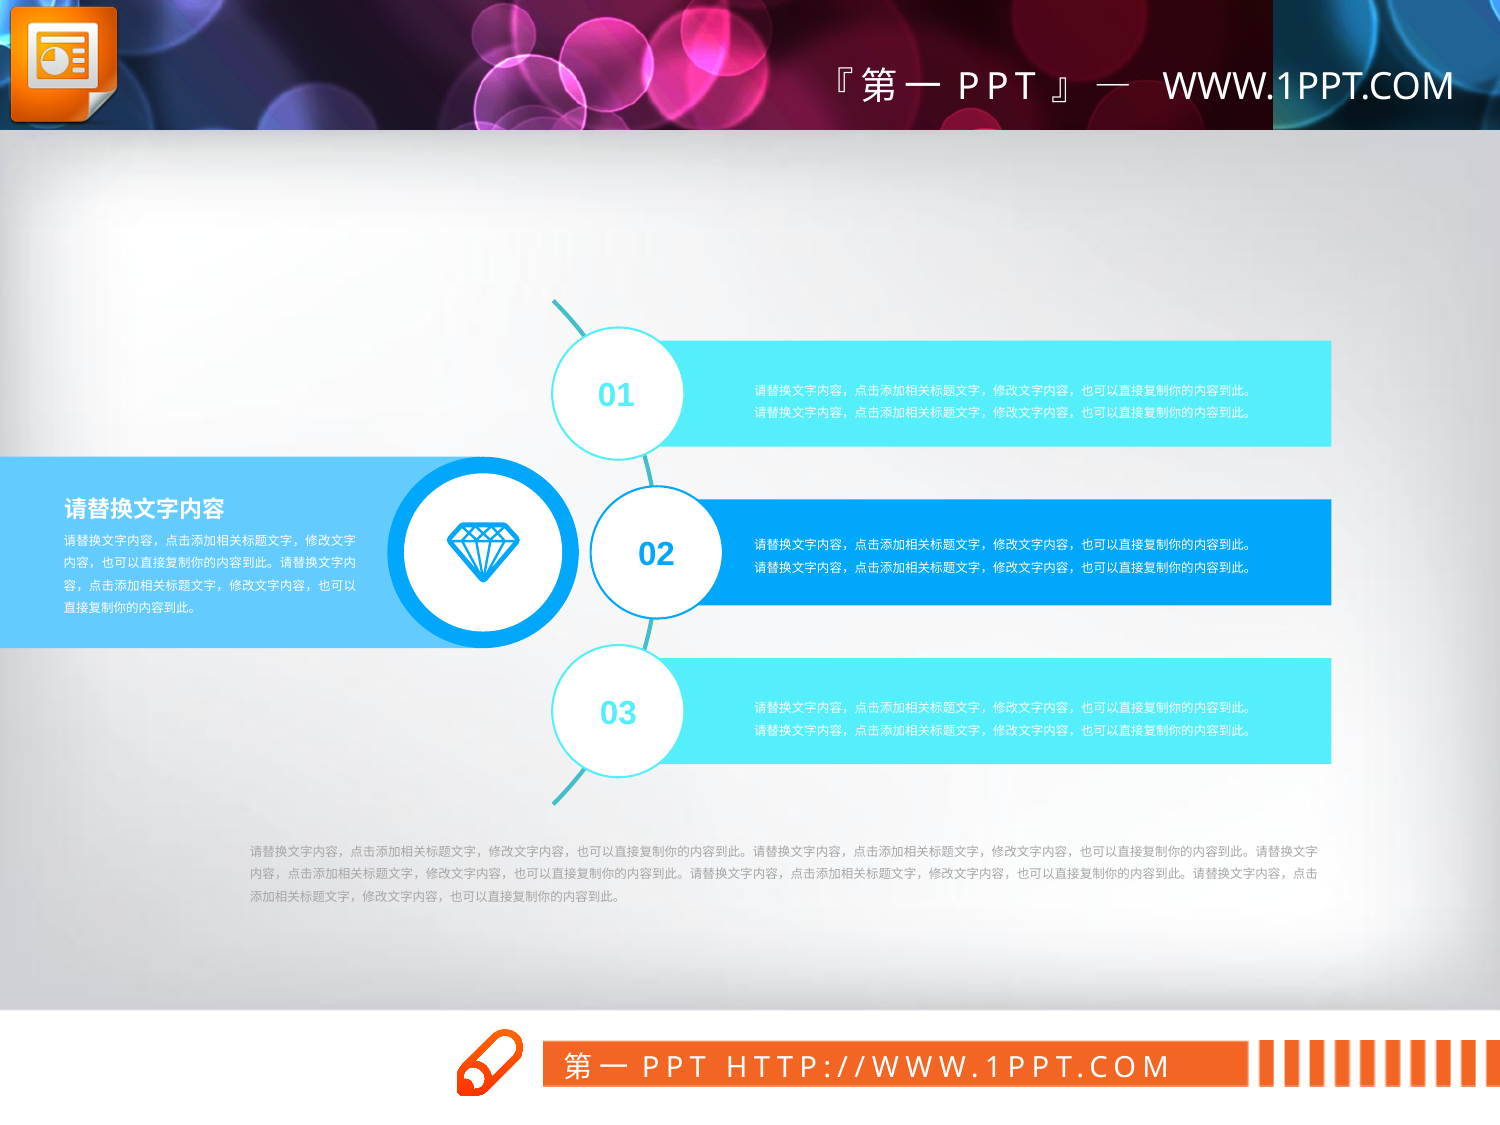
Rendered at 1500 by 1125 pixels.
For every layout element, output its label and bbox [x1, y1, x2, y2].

picture [0, 0, 1500, 1012]
picture [543, 1040, 1500, 1087]
text_box [0, 196, 1332, 909]
